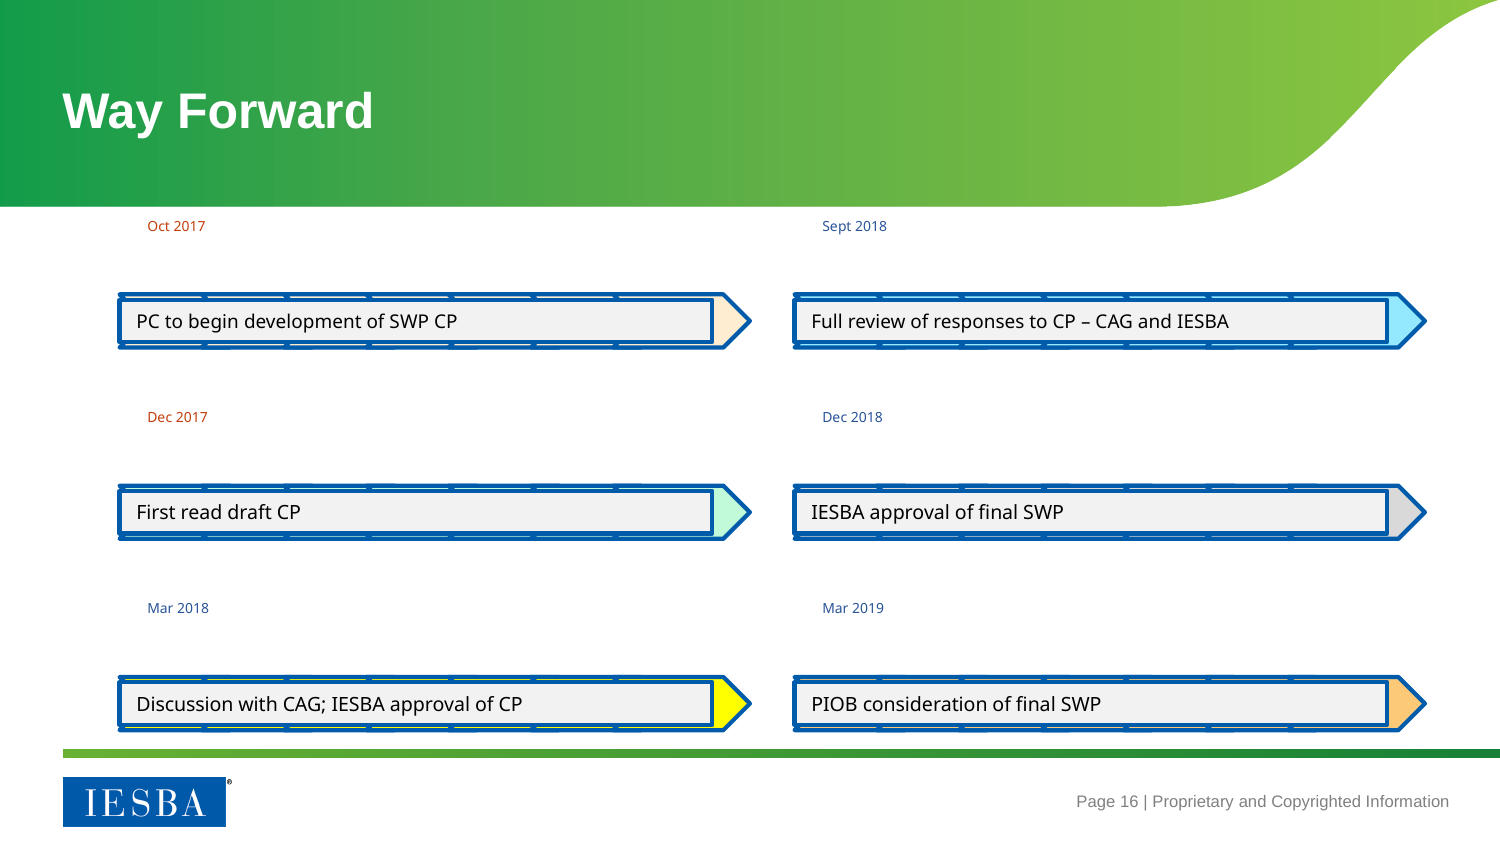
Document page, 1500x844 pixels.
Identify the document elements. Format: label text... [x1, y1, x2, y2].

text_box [774, 209, 1426, 731]
picture [0, 0, 1500, 207]
picture [63, 777, 232, 827]
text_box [99, 209, 751, 731]
title Way Forward [62, 75, 1300, 142]
